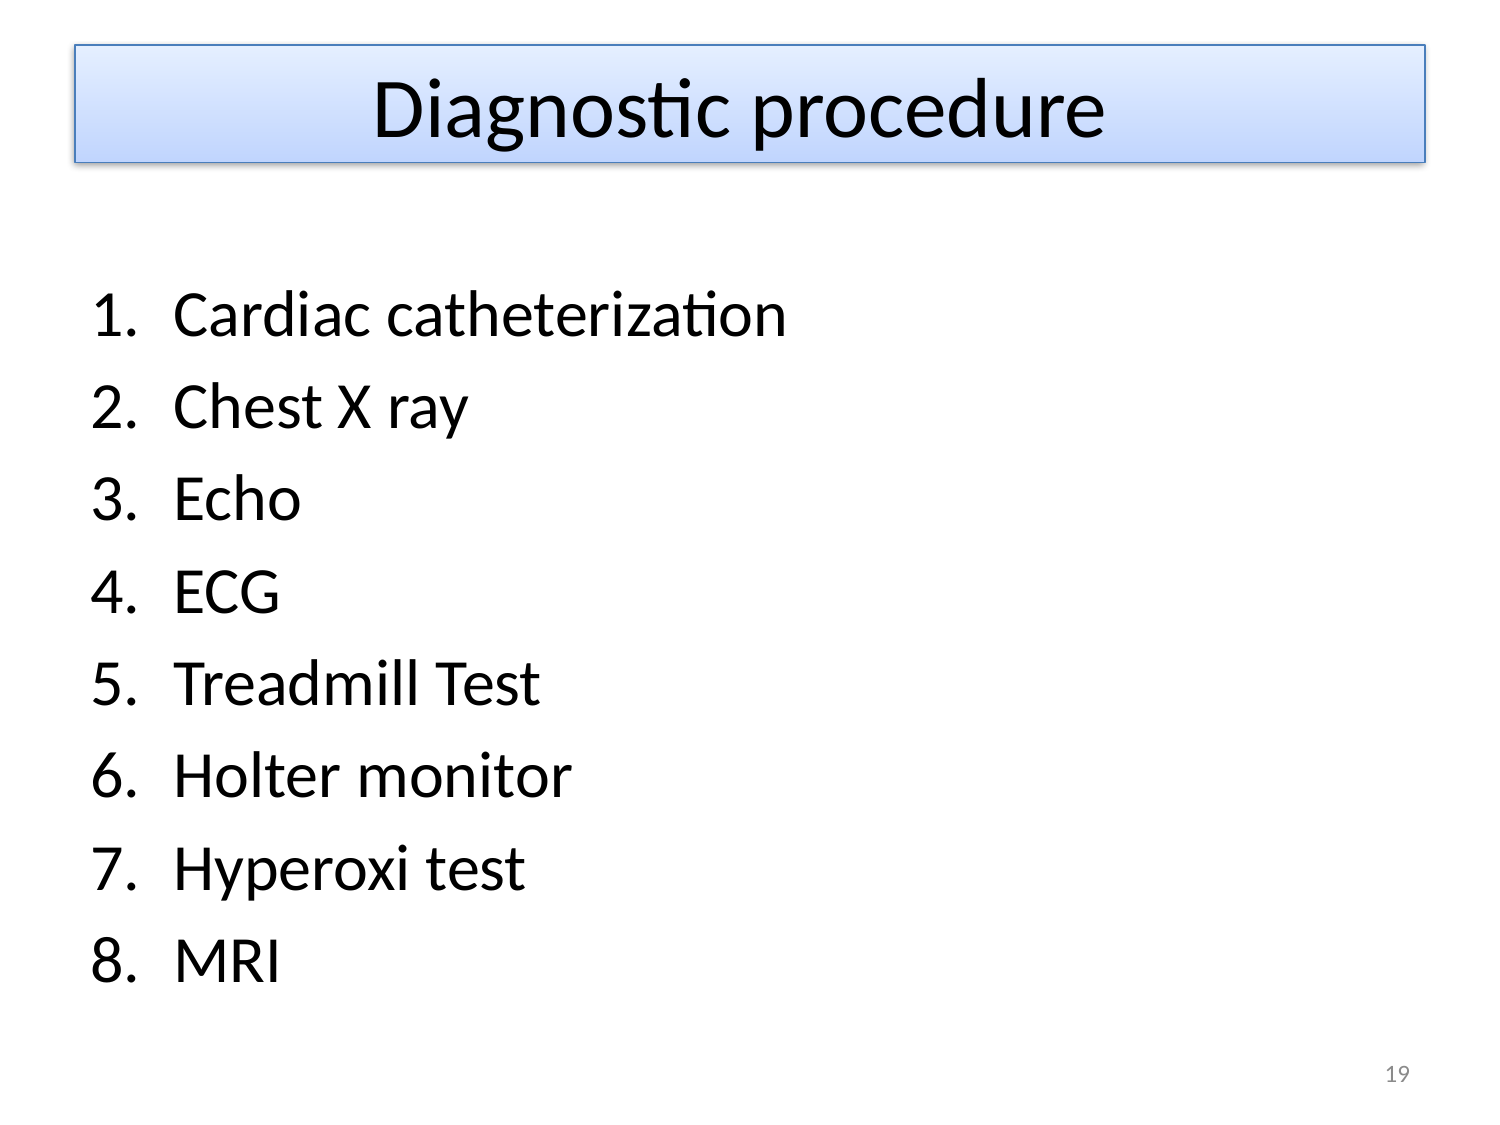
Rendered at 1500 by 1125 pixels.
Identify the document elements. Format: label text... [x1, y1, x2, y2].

slide_number 19 [1074, 1042, 1425, 1103]
title Diagnostic procedure [74, 44, 1426, 163]
list Cardiac catheterization Chest X ray Echo ECG Treadmill Test Holter monitor Hyperoxi test MRI [75, 262, 1425, 1005]
